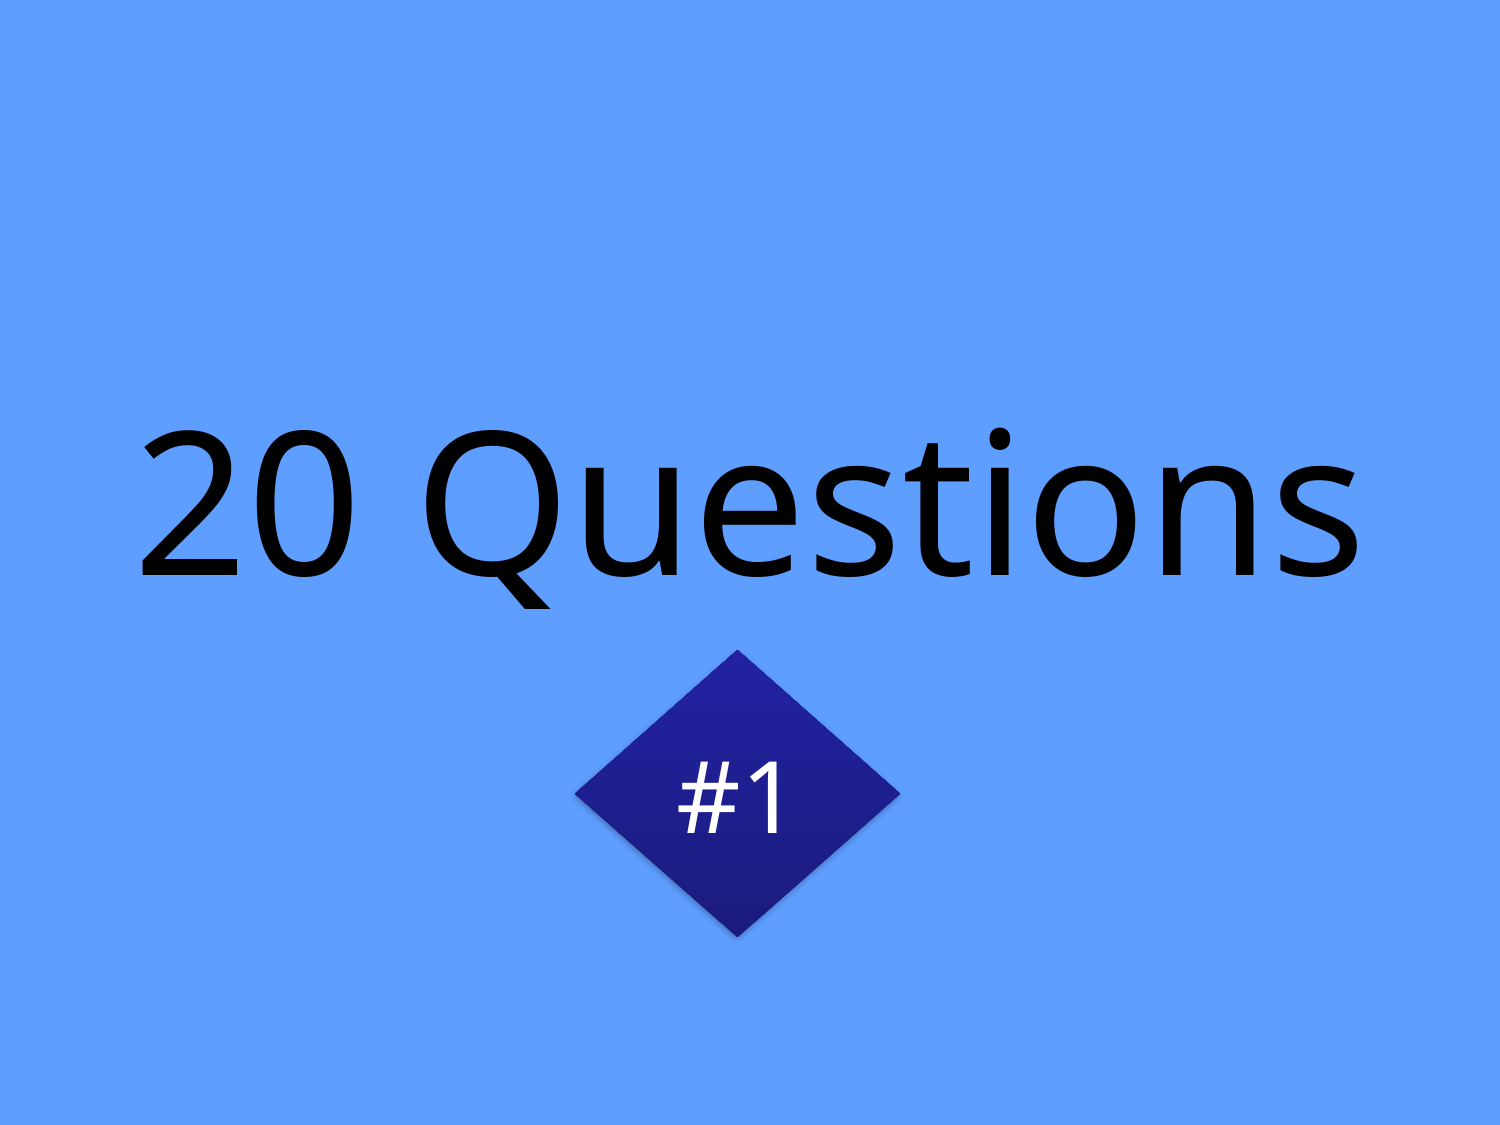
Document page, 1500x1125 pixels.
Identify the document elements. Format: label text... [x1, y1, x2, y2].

text_box #1 [575, 649, 901, 938]
title 20 Questions [112, 424, 1388, 667]
